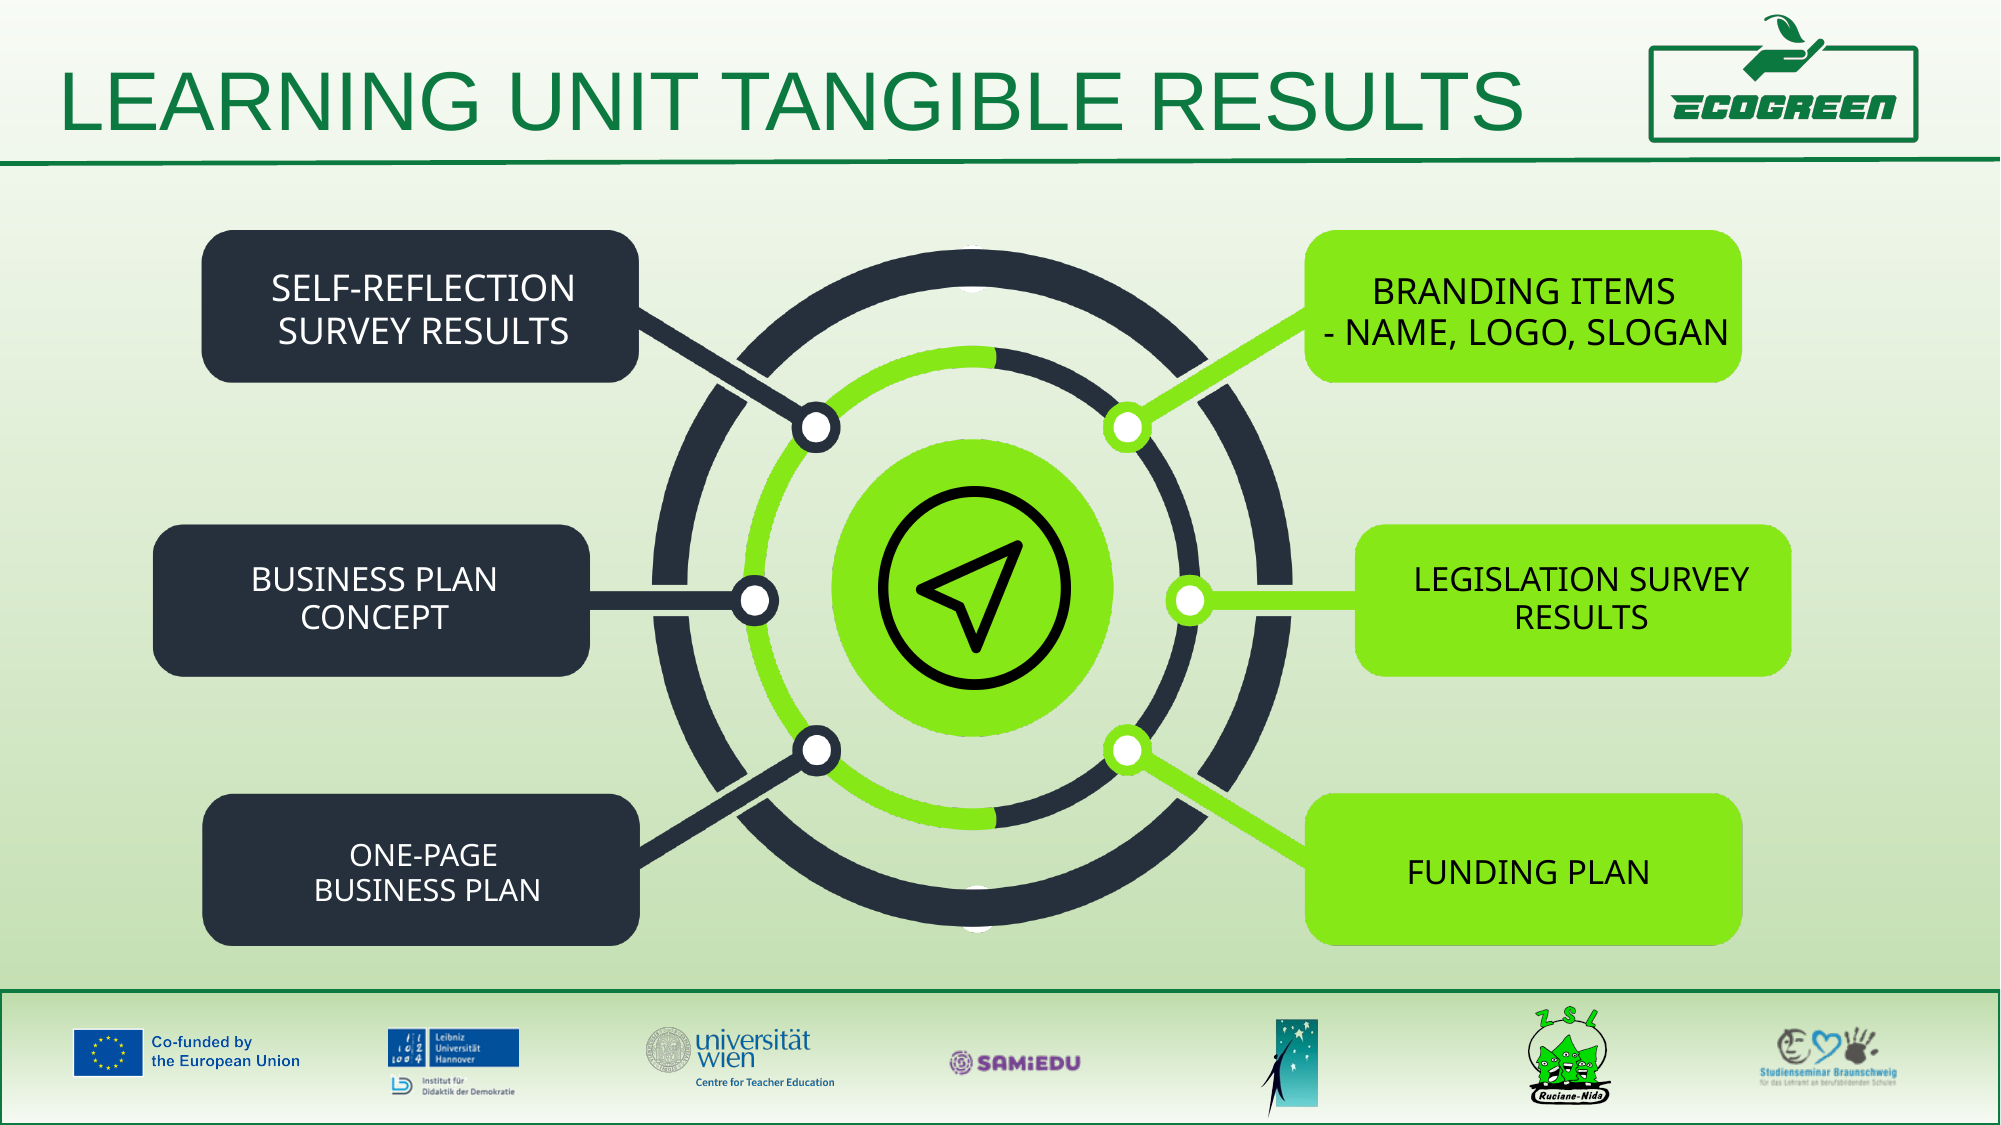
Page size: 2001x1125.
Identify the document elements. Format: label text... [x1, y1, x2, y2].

picture [71, 1027, 317, 1079]
picture [1528, 1006, 1611, 1105]
picture [388, 1022, 519, 1103]
text_box LEARNING UNIT TANGIBLE RESULTS [15, 67, 1570, 147]
picture [1259, 1018, 1330, 1125]
picture [1639, 0, 1928, 157]
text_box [152, 230, 1792, 946]
picture [646, 1027, 834, 1086]
picture [1755, 1022, 1902, 1091]
picture [945, 1047, 1087, 1079]
